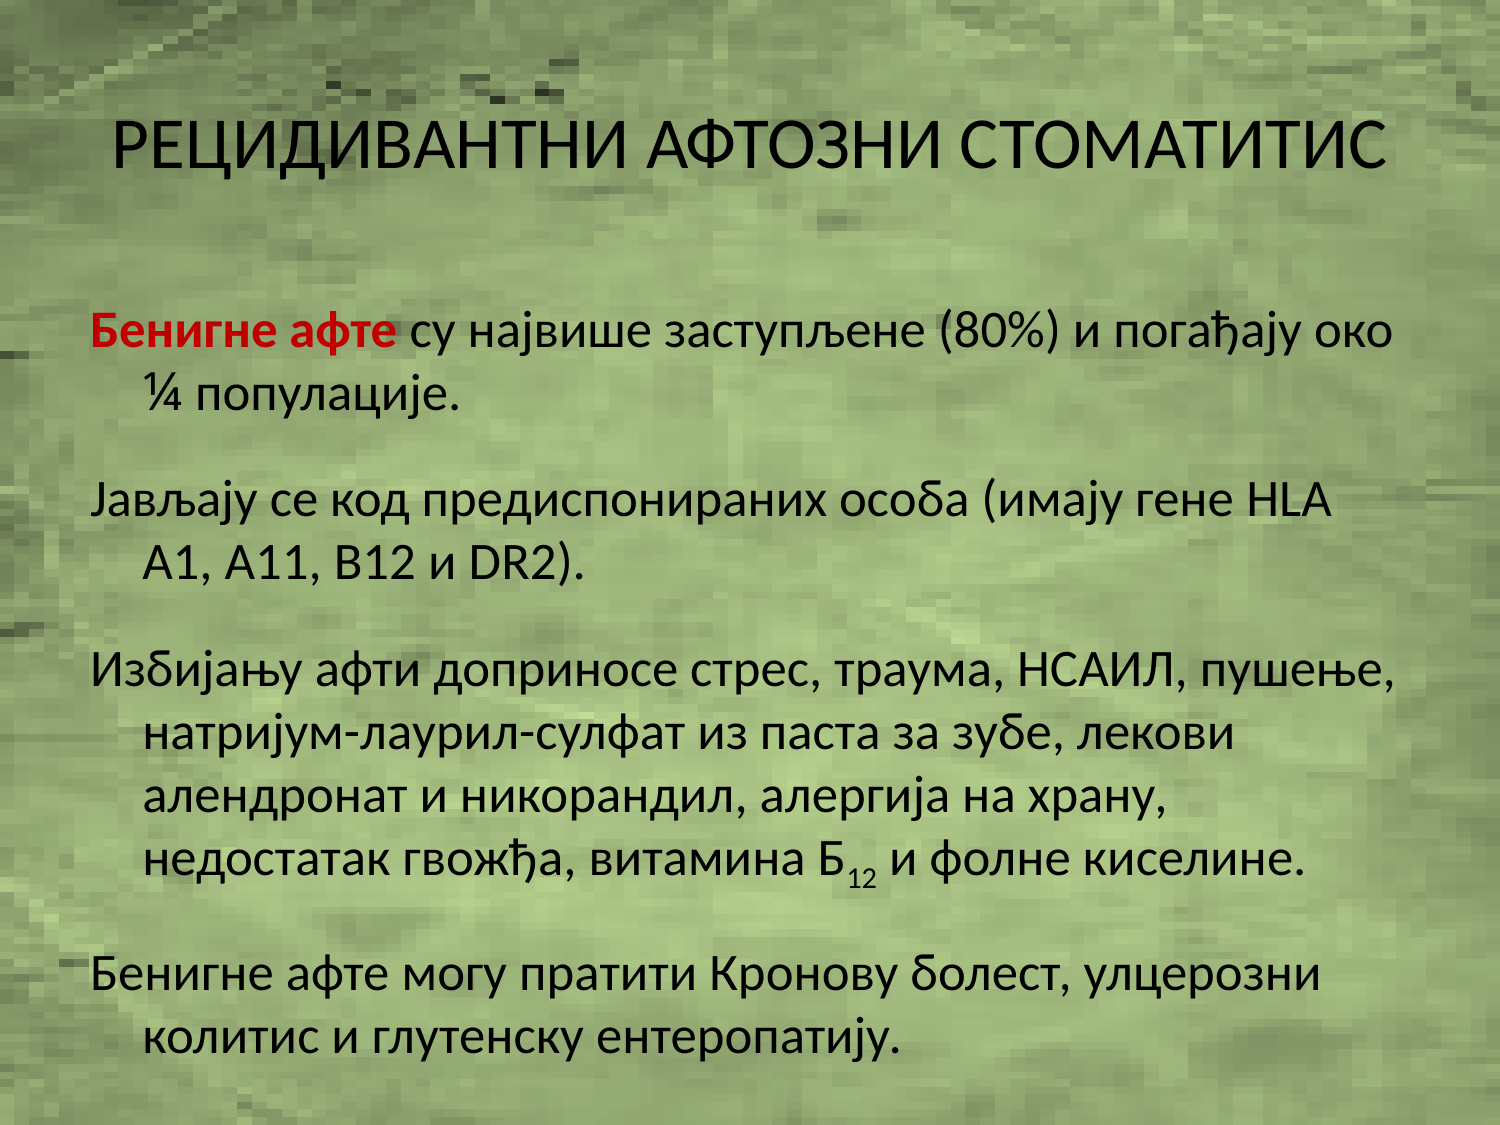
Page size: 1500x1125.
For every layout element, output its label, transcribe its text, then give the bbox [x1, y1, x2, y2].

title РЕЦИДИВАНТНИ АФТОЗНИ СТОМАТИТИС [75, 45, 1425, 233]
list Бенигне афте су највише заступљене (80%) и погађају око ¼ популације. Јављају се код предиспонираних особа (имају гене HLA A1, A11, B12 и DR2). Избијању афти доприносе стрес, траума, НСАИЛ, пушење, натријум-лаурил-сулфат из паста за зубе, лекови алендронат и никорандил, алергија на храну, недостатак гвожђа, витамина Б12 и фолне киселине. Бенигне афте могу пратити Кронову болест, улцерозни колитис и глутенску ентеропатију. [75, 287, 1425, 1080]
